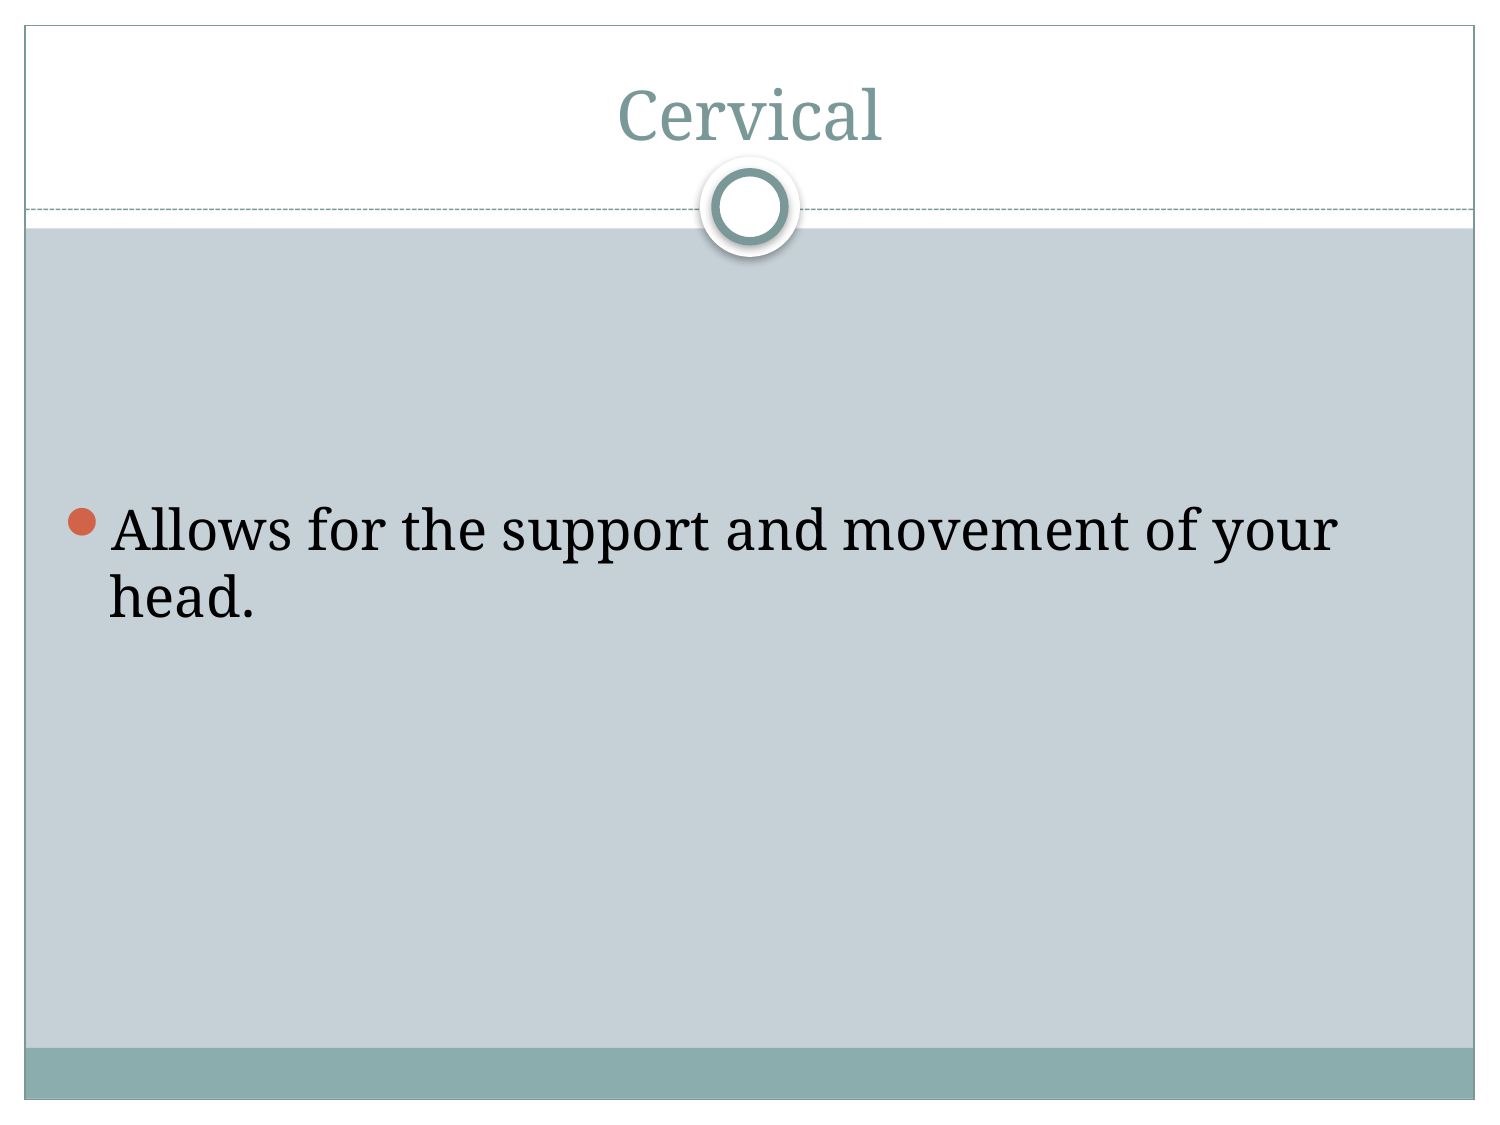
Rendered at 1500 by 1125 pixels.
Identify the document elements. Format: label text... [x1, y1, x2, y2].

title Cervical [49, 37, 1450, 162]
list Allows for the support and movement of your head. [49, 250, 1445, 1001]
